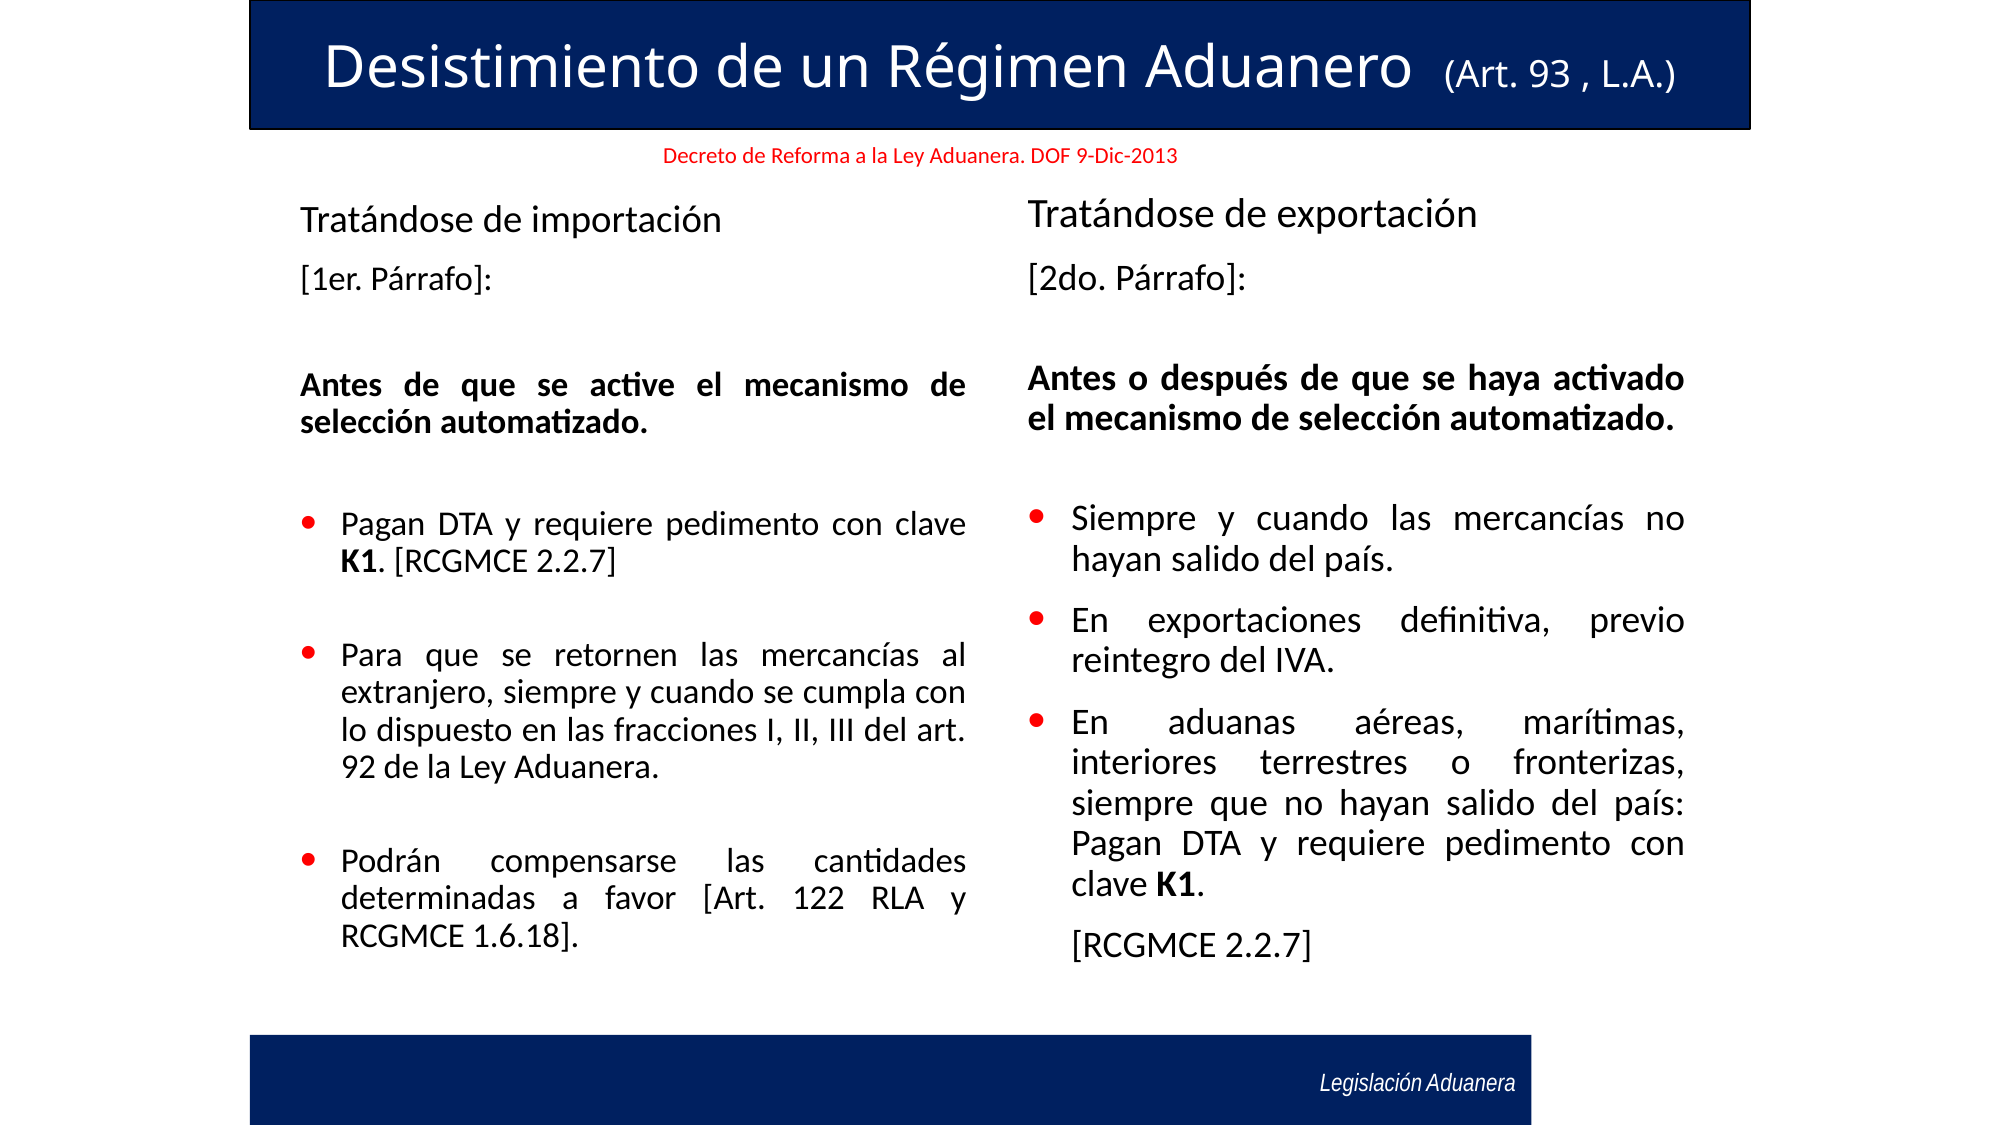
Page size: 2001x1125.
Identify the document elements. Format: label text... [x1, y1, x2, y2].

text_box Desistimiento de un Régimen Aduanero (Art. 93 , L.A.) [249, 0, 1750, 129]
list Tratándose de exportación [2do. Párrafo]: Antes o después de que se haya activado el mecanismo de selección automatizado. Siempre y cuando las mercancías no hayan salido del país. En exportaciones definitiva, previo reintegro del IVA. En aduanas aéreas, marítimas, interiores terrestres o fronterizas, siempre que no hayan salido del país: Pagan DTA y requiere pedimento con clave K1. [RCGMCE 2.2.7] [1012, 184, 1701, 985]
list Tratándose de importación [1er. Párrafo]: Antes de que se active el mecanismo de selección automatizado. Pagan DTA y requiere pedimento con clave K1. [RCGMCE 2.2.7] Para que se retornen las mercancías al extranjero, siempre y cuando se cumpla con lo dispuesto en las fracciones I, II, III del art. 92 de la Ley Aduanera. Podrán compensarse las cantidades determinadas a favor [Art. 122 RLA y RCGMCE 1.6.18]. [285, 191, 982, 970]
text_box Legislación Aduanera [249, 1034, 1532, 1125]
text_box Decreto de Reforma a la Ley Aduanera. DOF 9-Dic-2013 [648, 132, 1375, 176]
